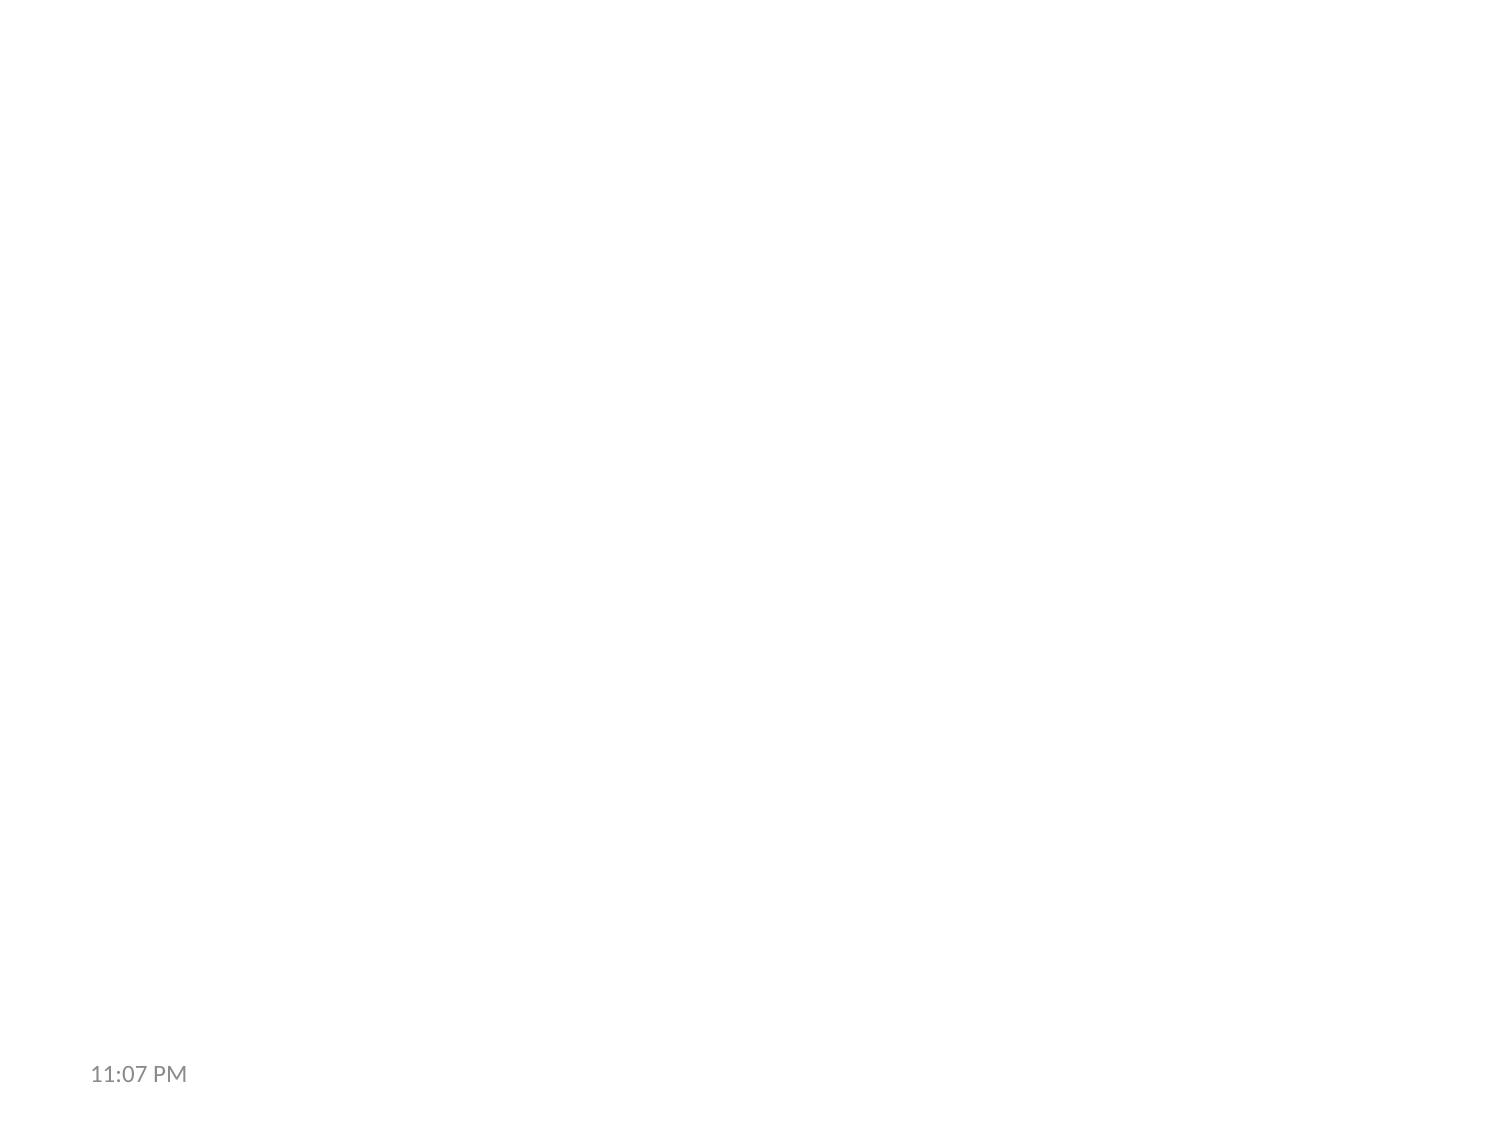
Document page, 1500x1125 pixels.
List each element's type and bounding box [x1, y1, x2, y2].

slide_number [75, 1042, 425, 1103]
